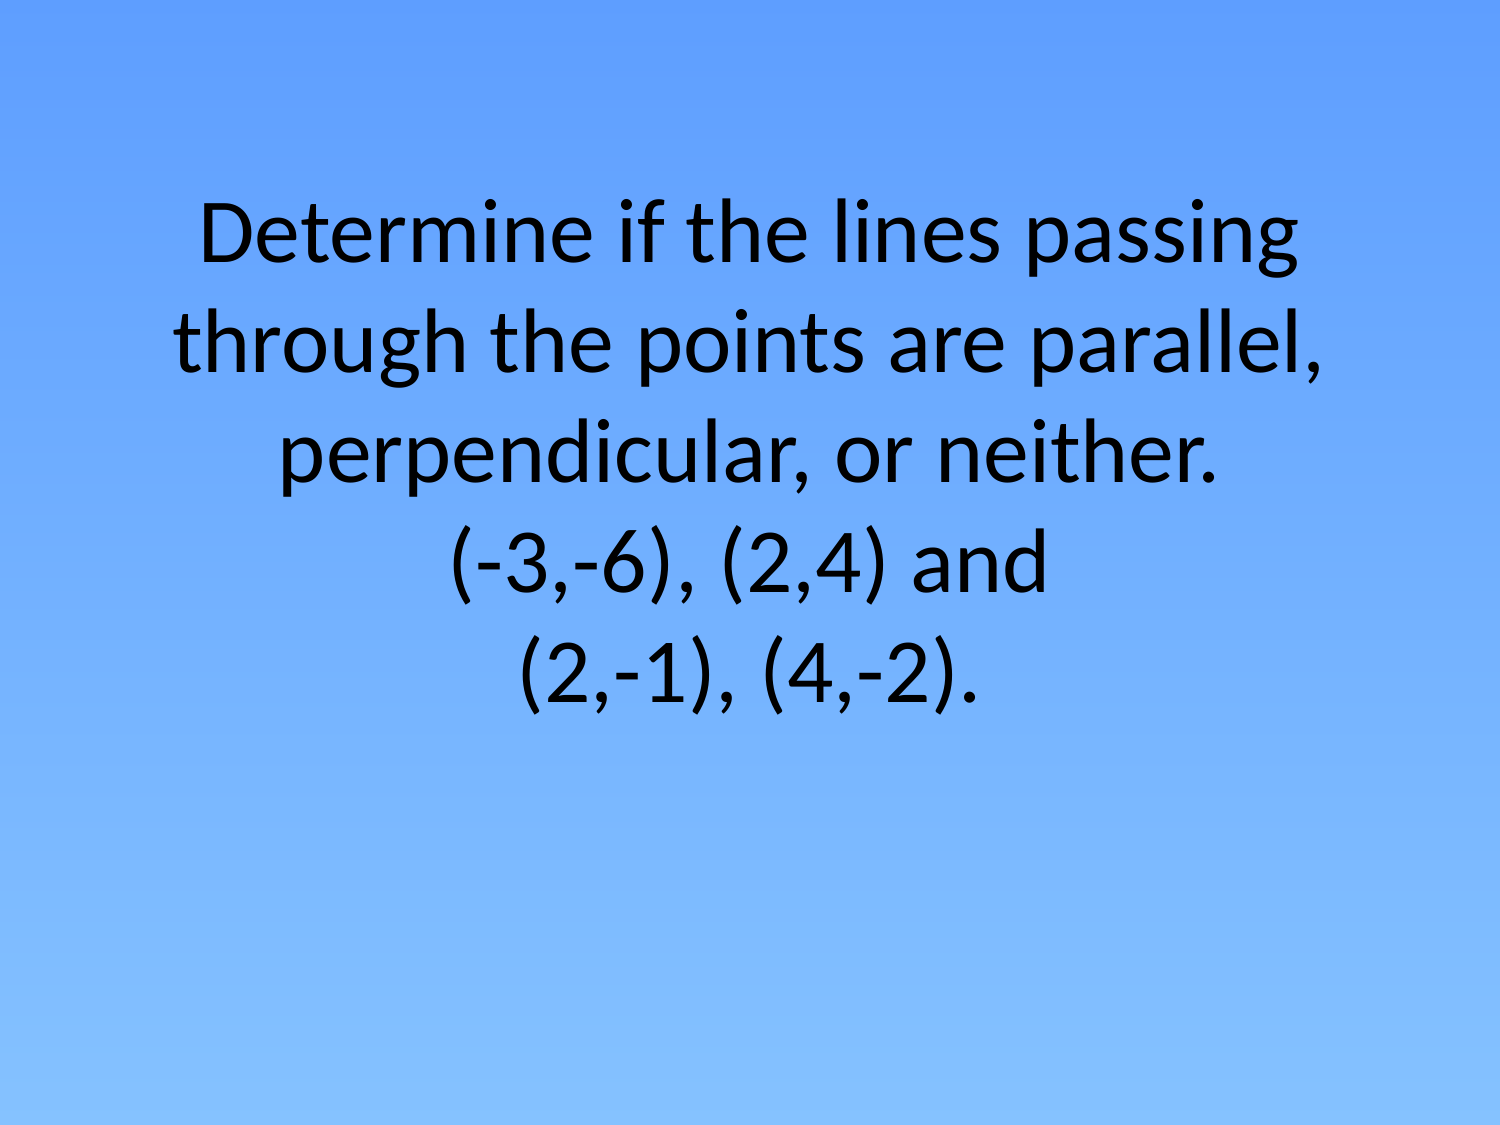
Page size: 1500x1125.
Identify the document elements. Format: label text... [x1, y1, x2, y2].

title Determine if the lines passing through the points are parallel, perpendicular, or neither. (-3,-6), (2,4) and (2,-1), (4,-2). [74, 112, 1426, 781]
